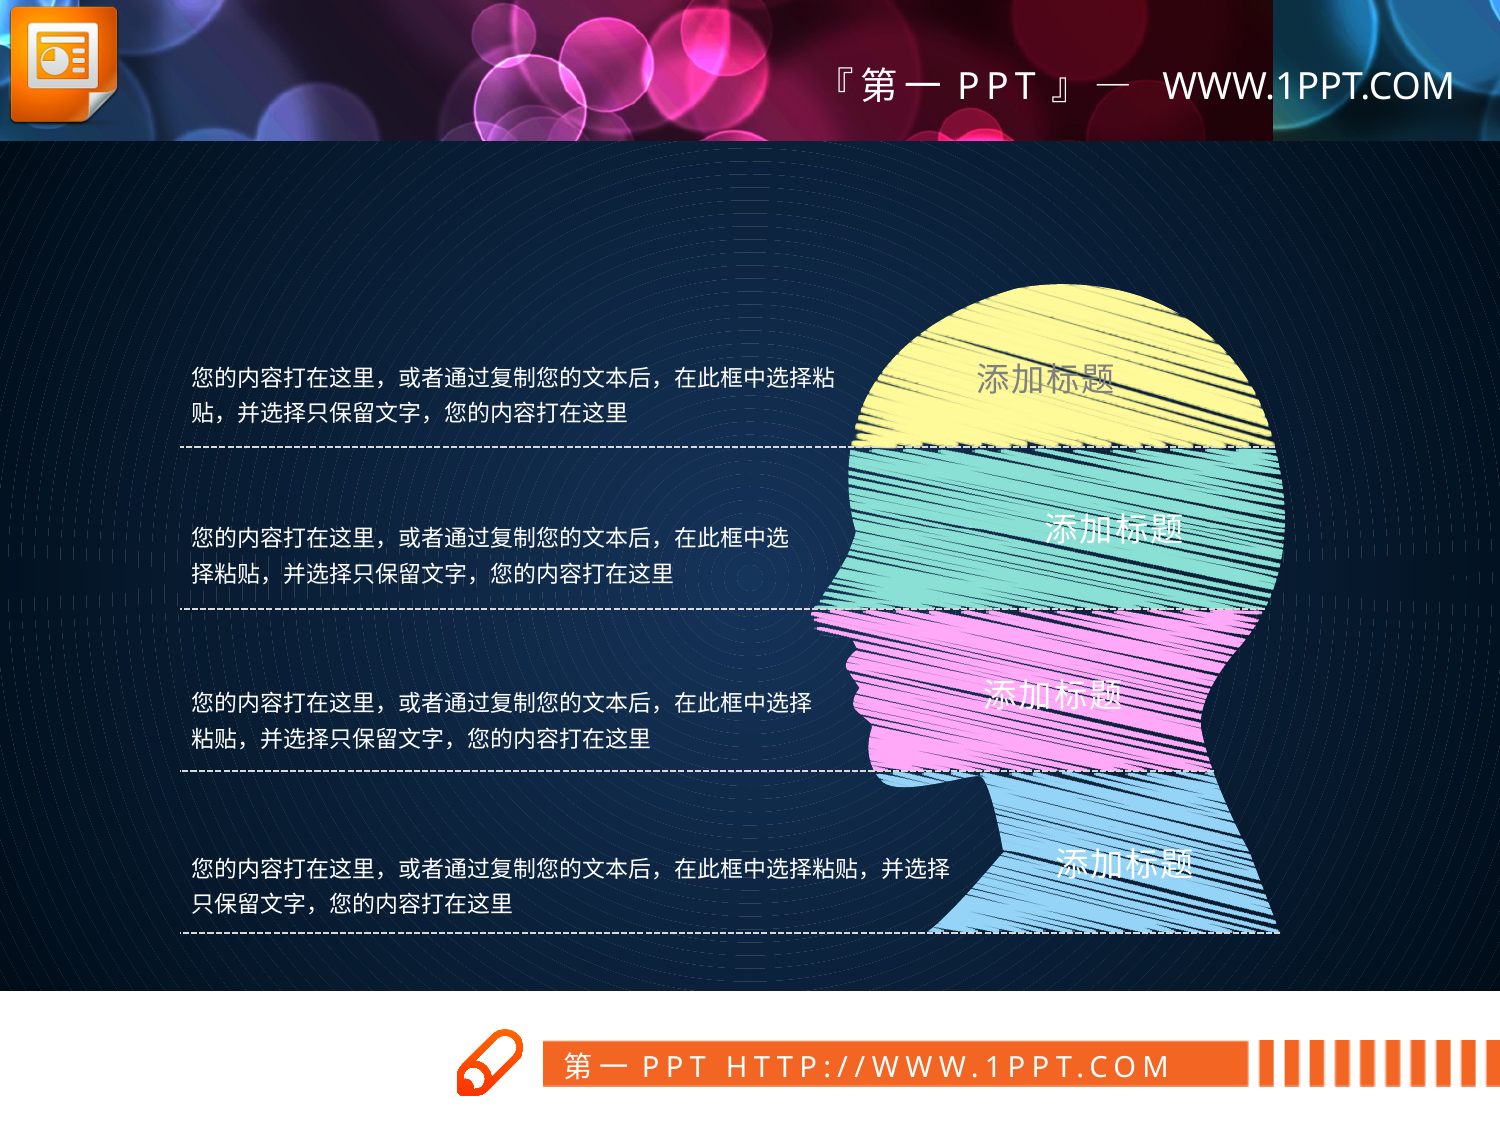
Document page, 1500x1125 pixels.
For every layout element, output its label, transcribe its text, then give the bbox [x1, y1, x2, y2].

picture [0, 0, 1500, 141]
picture [543, 1040, 1500, 1087]
text_box 您的内容打在这里，或者通过复制您的文本后，在此框中选择粘贴，并选择只保留文字，您的内容打在这里 [176, 838, 804, 925]
text_box 您的内容打在这里，或者通过复制您的文本后，在此框中选择粘贴，并选择只保留文字，您的内容打在这里 [176, 673, 804, 760]
text_box 您的内容打在这里，或者通过复制您的文本后，在此框中选择粘贴，并选择只保留文字，您的内容打在这里 [176, 347, 804, 434]
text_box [809, 252, 1294, 934]
text_box 您的内容打在这里，或者通过复制您的文本后，在此框中选择粘贴，并选择只保留文字，您的内容打在这里 [176, 507, 804, 594]
